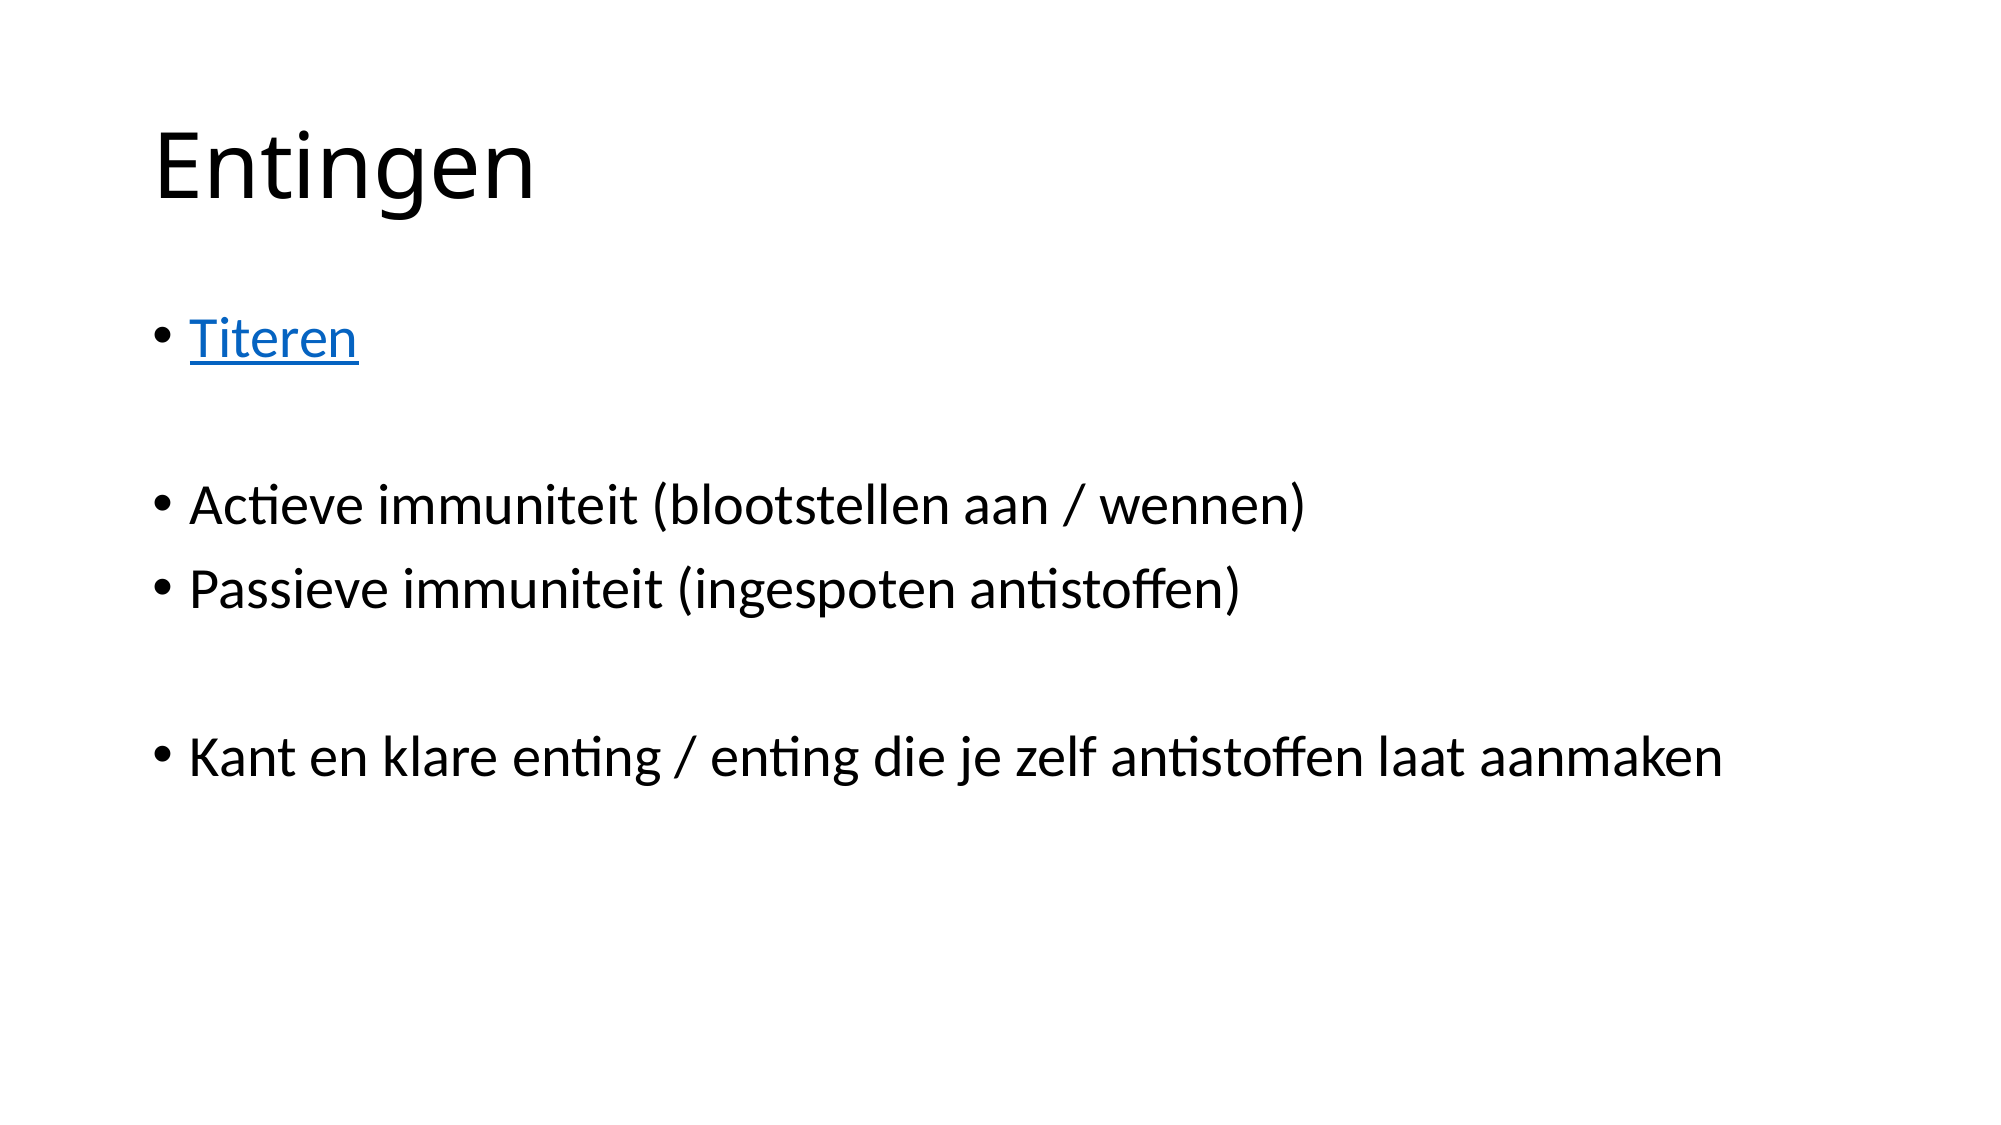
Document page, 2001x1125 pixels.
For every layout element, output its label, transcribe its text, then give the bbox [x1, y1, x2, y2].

title Entingen [137, 59, 1863, 278]
list Titeren Actieve immuniteit (blootstellen aan / wennen) Passieve immuniteit (ingespoten antistoffen) Kant en klare enting / enting die je zelf antistoffen laat aanmaken [137, 299, 1863, 1014]
